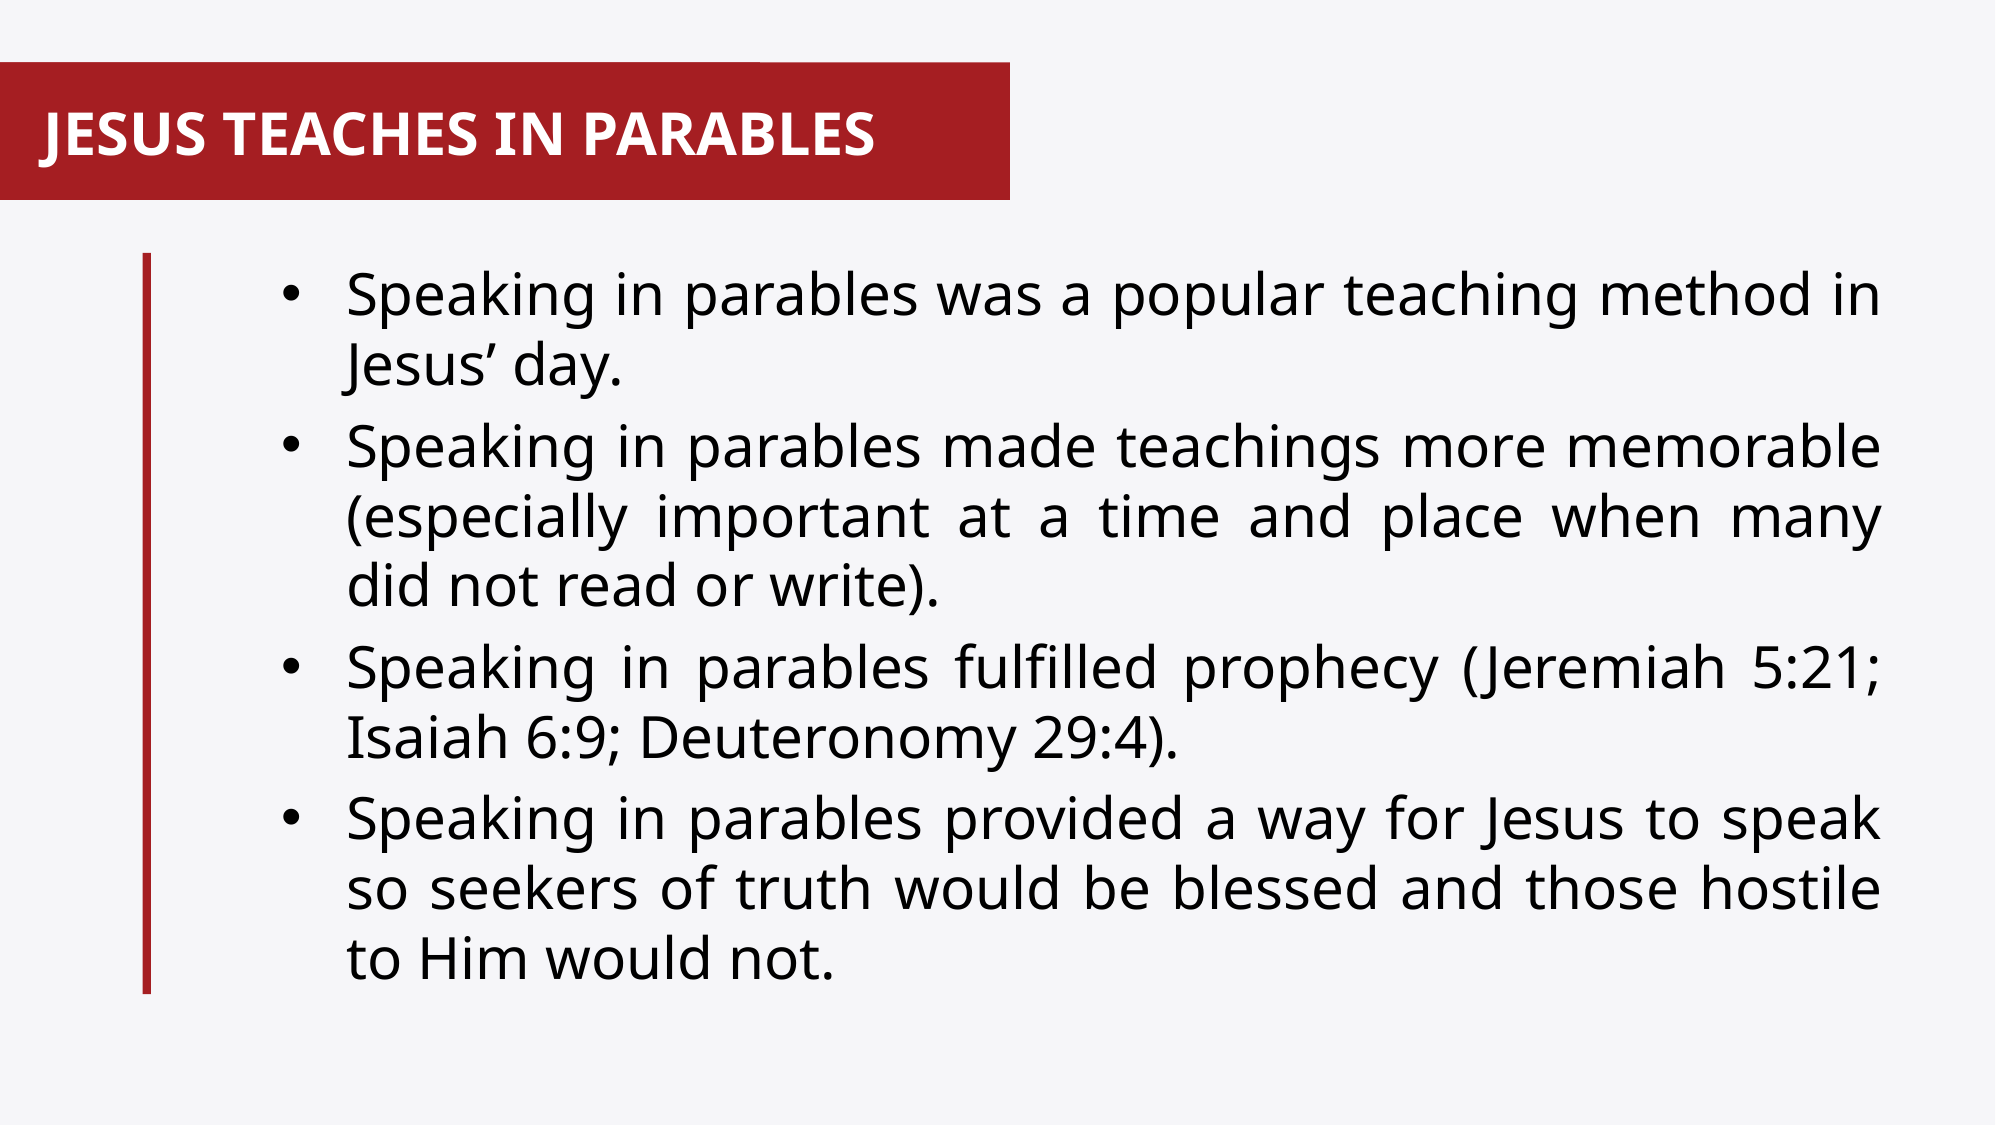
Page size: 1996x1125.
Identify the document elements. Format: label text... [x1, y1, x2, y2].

subtitle Speaking in parables was a popular teaching method in Jesus’ day. Speaking in parables made teachings more memorable (especially important at a time and place when many did not read or write). Speaking in parables fulfilled prophecy (Jeremiah 5:21; Isaiah 6:9; Deuteronomy 29:4). Speaking in parables provided a way for Jesus to speak so seekers of truth would be blessed and those hostile to Him would not. [210, 249, 1898, 1063]
title JESUS TEACHES IN PARABLES [0, 62, 1010, 200]
